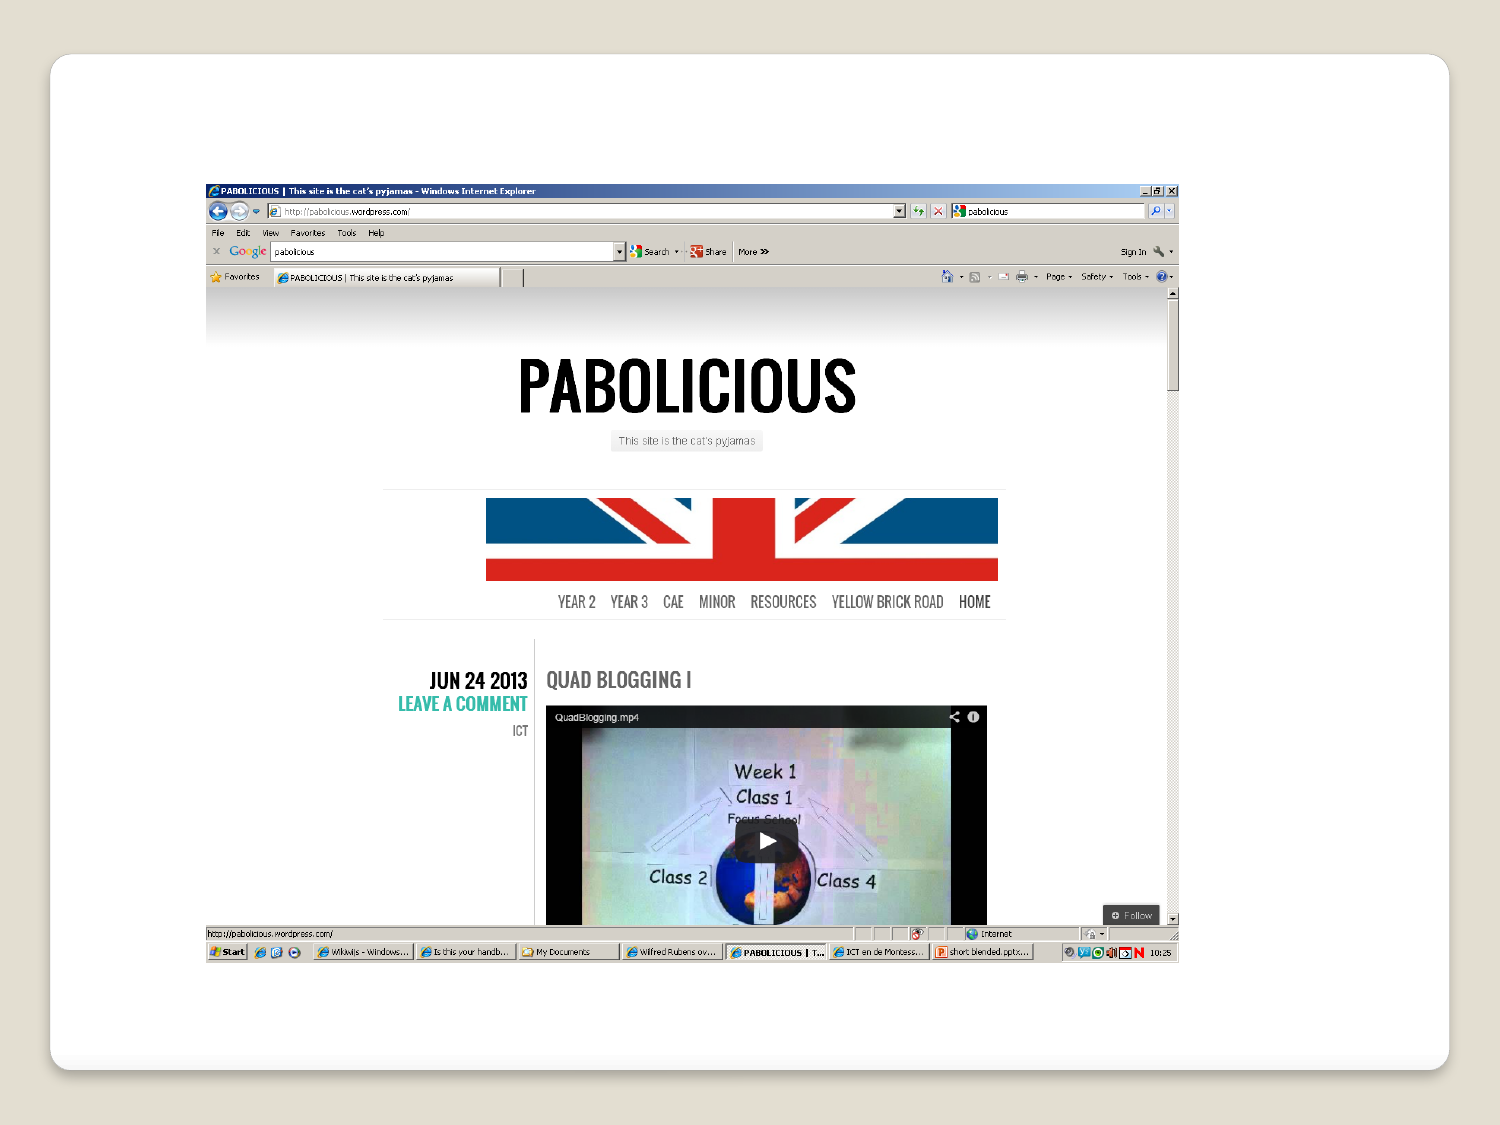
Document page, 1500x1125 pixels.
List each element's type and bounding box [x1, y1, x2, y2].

picture [206, 184, 1180, 963]
